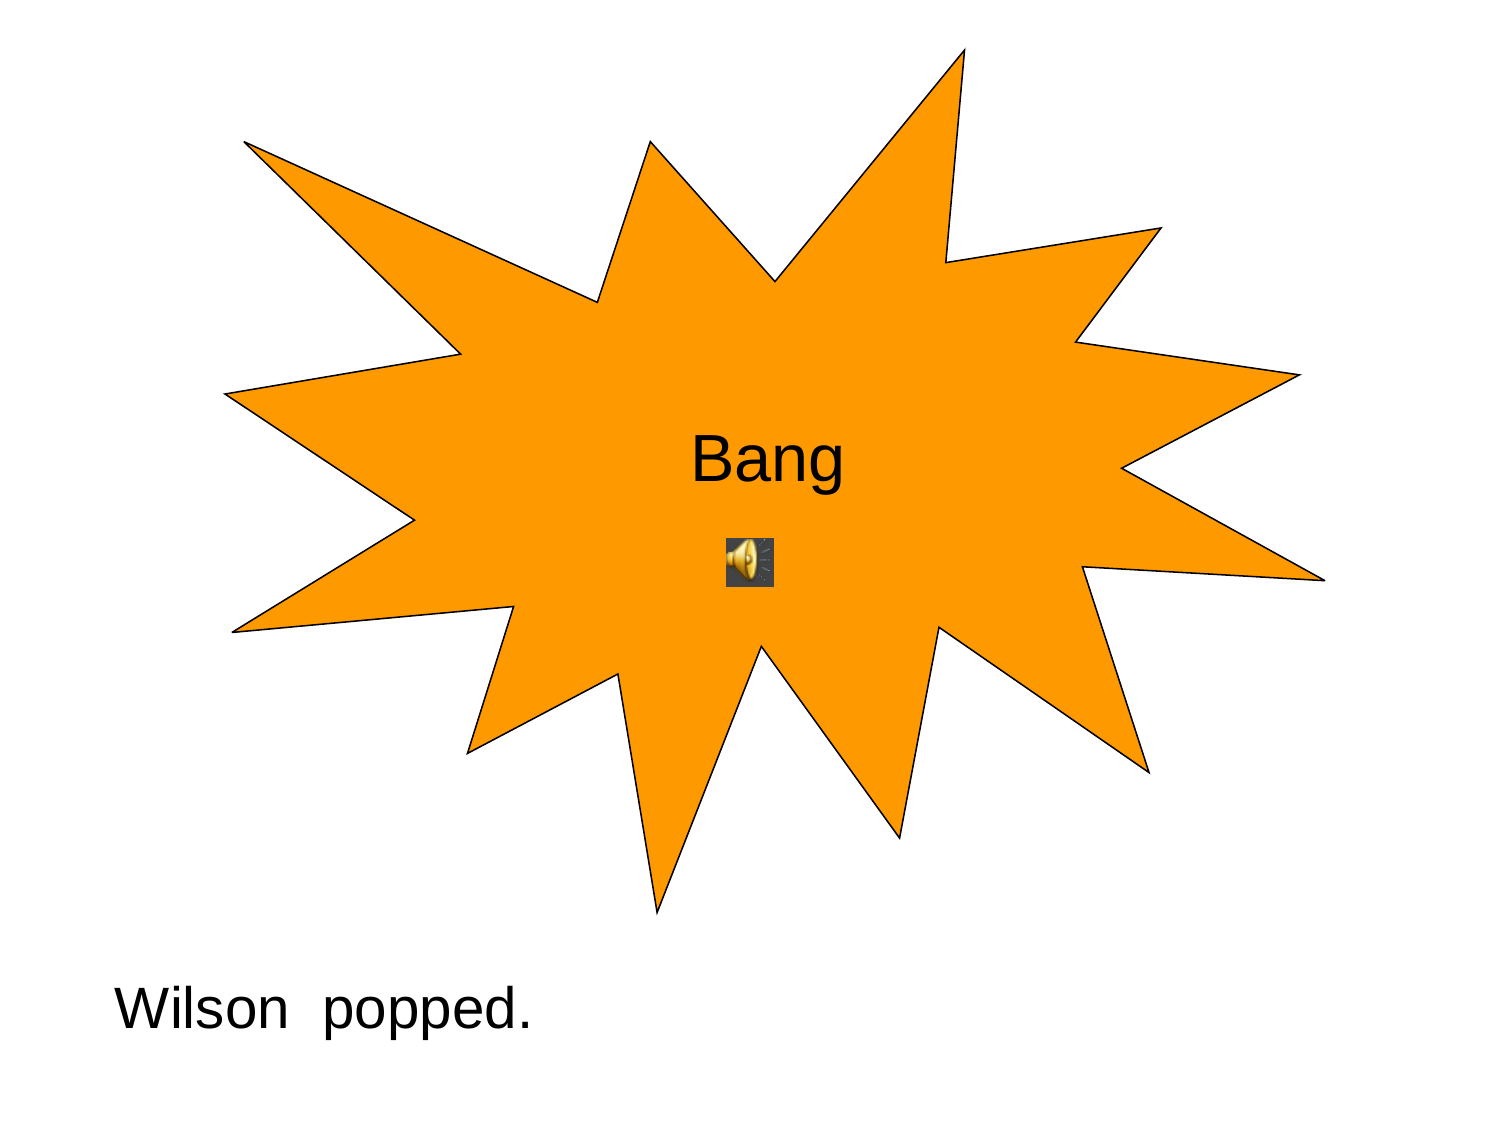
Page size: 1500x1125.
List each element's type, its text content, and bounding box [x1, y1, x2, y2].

picture [724, 537, 776, 588]
text_box Bang [225, 50, 1326, 913]
list Wilson popped. [99, 962, 763, 1068]
